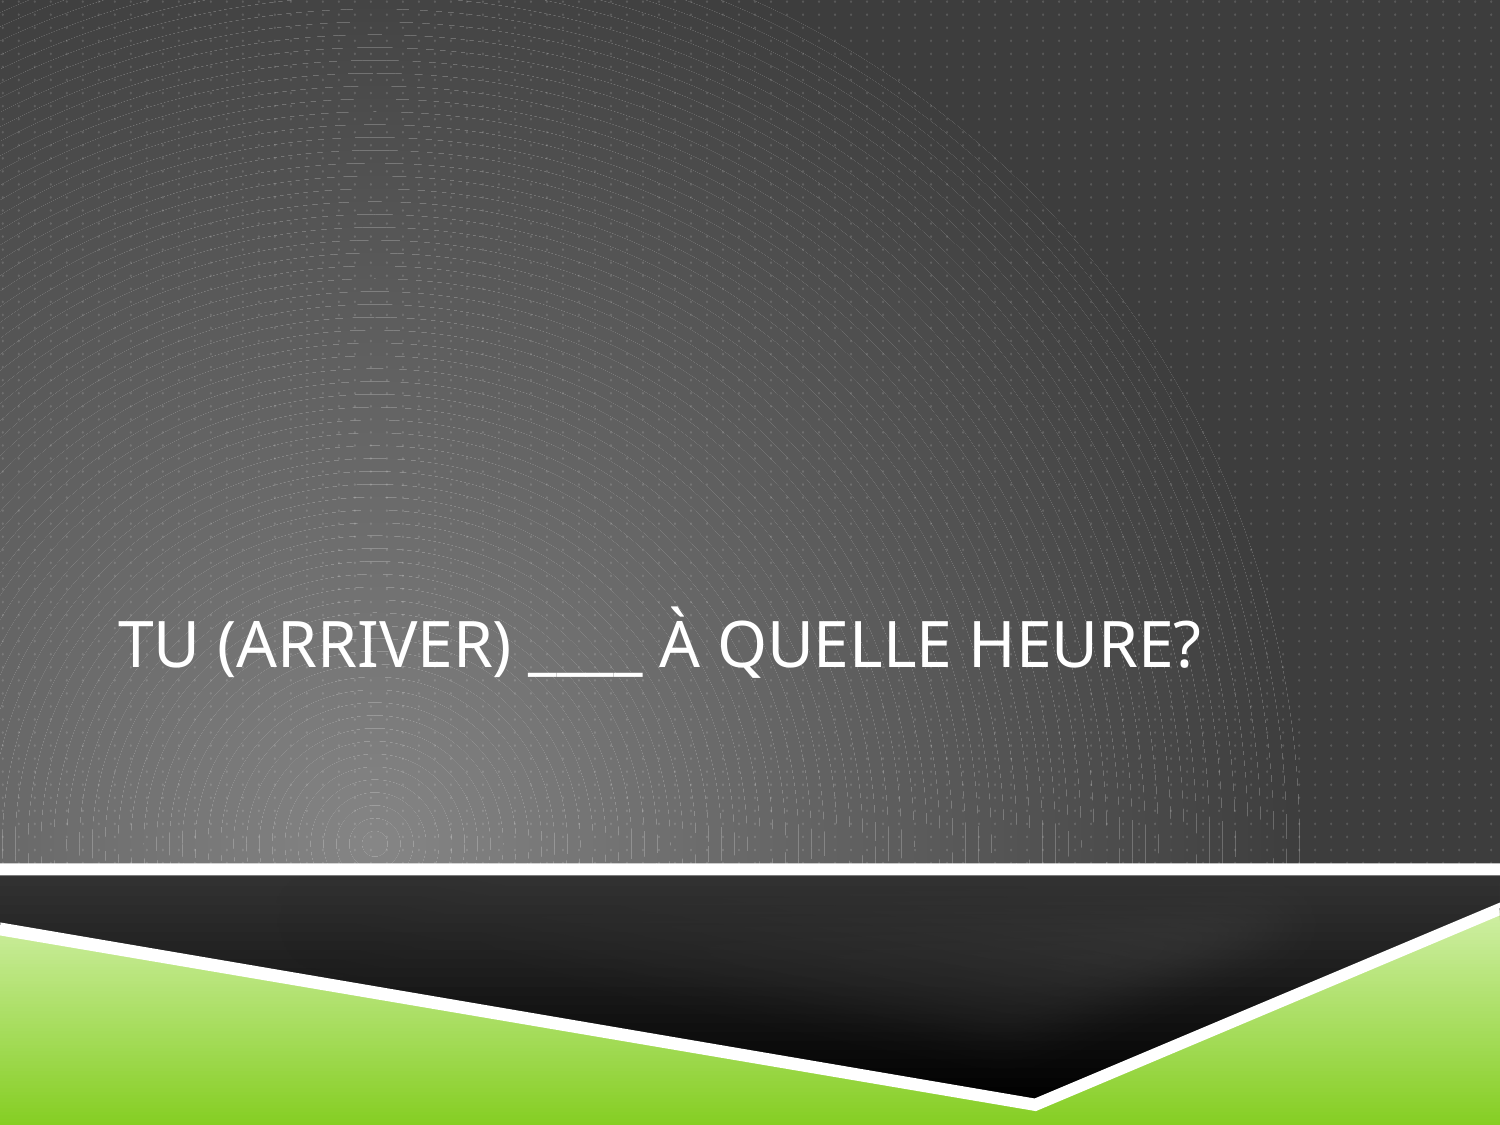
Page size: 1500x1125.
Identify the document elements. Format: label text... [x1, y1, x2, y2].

title Tu (arriver) ____ à quelle heure? [118, 596, 1394, 820]
